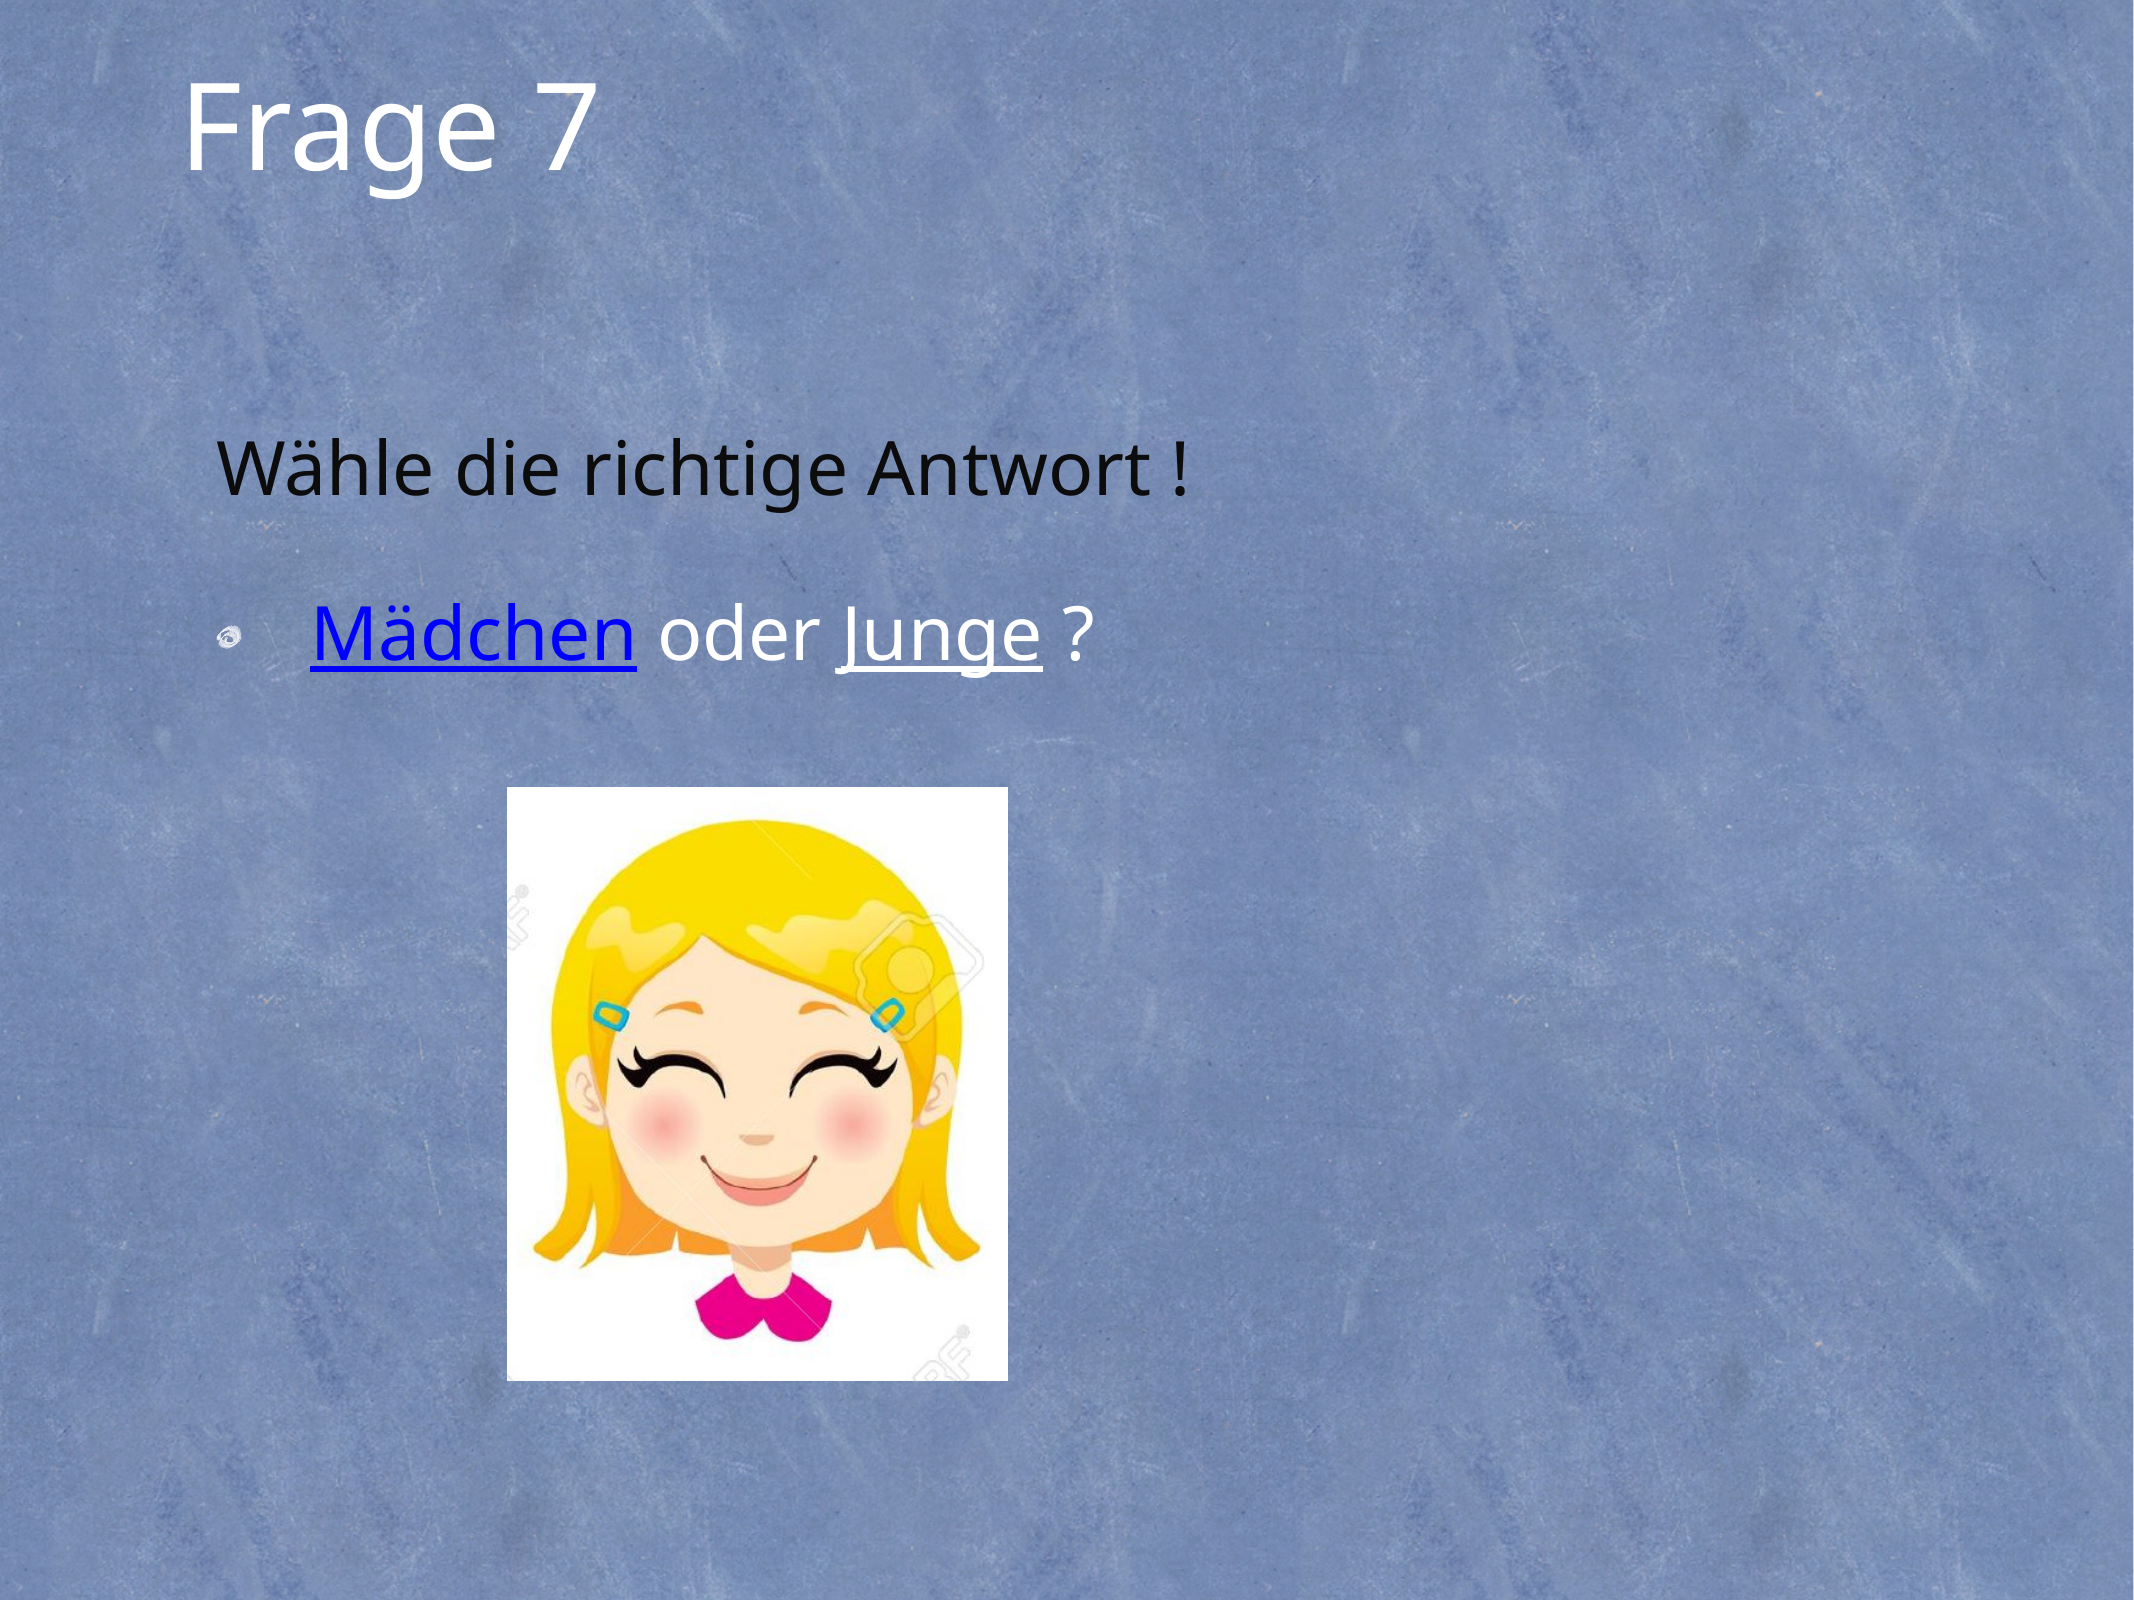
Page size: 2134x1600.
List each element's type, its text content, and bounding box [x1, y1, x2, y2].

picture [0, 0, 2134, 1600]
subtitle Wähle die richtige Antwort ! Mädchen oder Junge ? [207, 411, 1926, 1355]
title Frage 7 [170, 35, 1592, 209]
